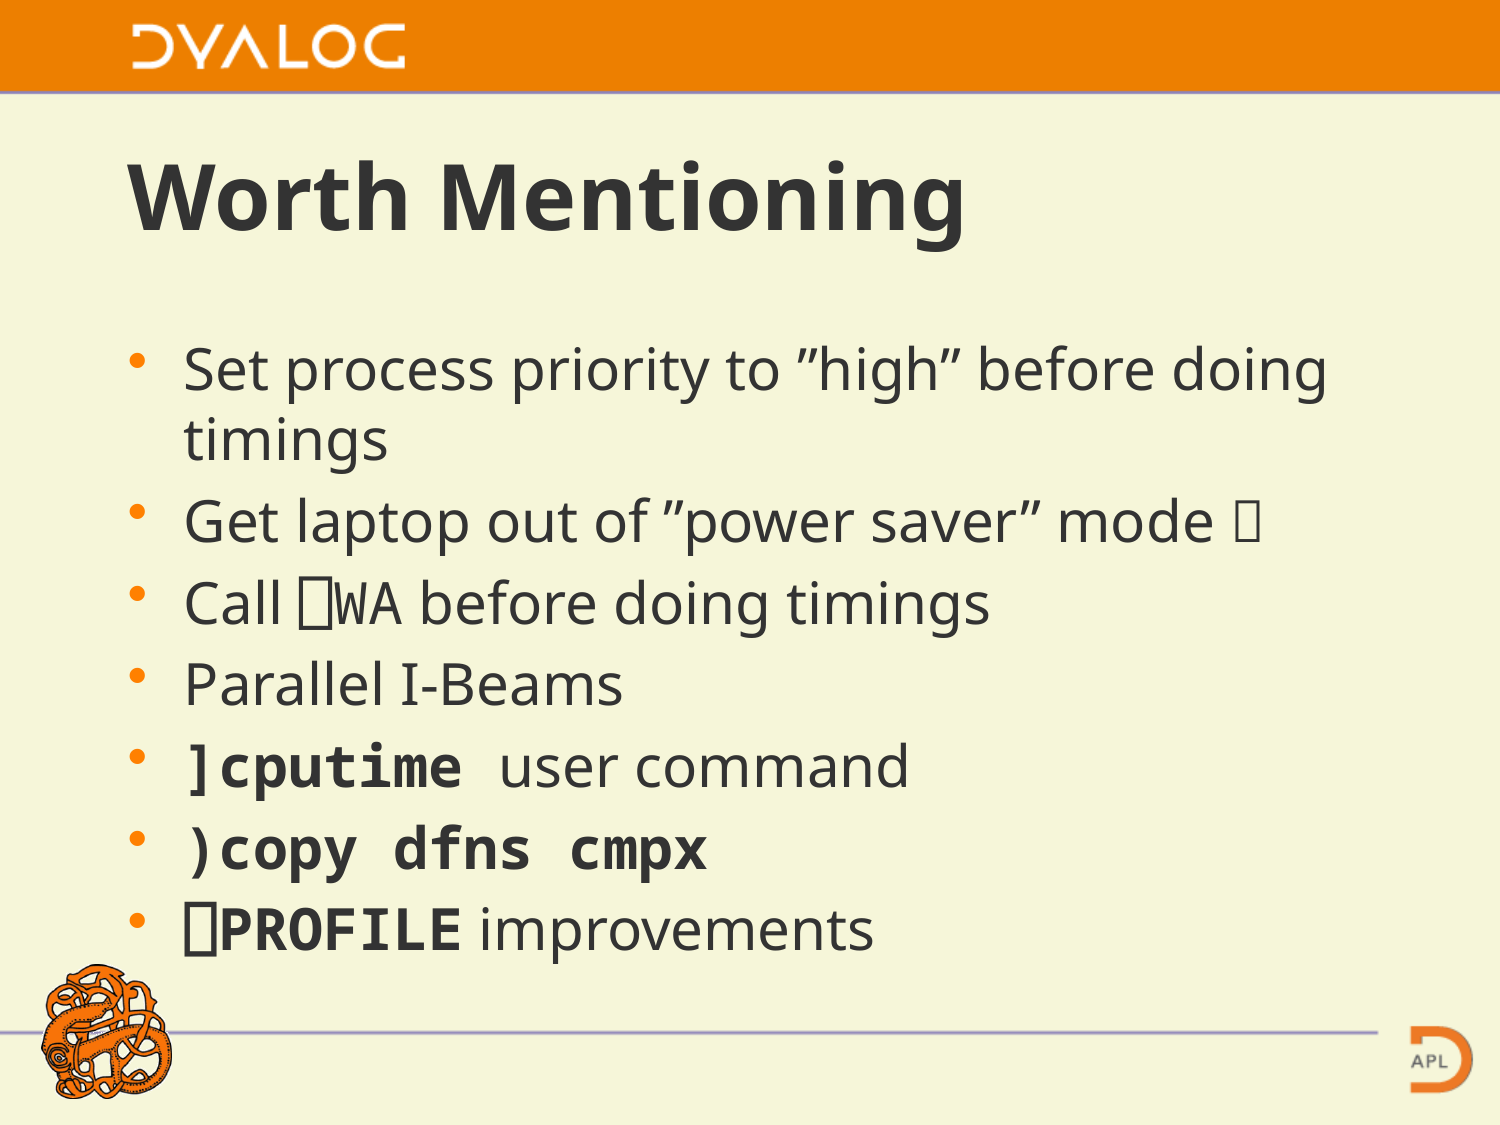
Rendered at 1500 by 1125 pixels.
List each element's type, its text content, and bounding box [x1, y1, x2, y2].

list Set process priority to ”high” before doing timings Get laptop out of ”power saver” mode  Call ⎕WA before doing timings Parallel I-Beams ]cputime user command )copy dfns cmpx ⎕PROFILE improvements [112, 324, 1500, 1000]
picture [0, 0, 1500, 1125]
title Worth Mentioning [112, 99, 1388, 288]
